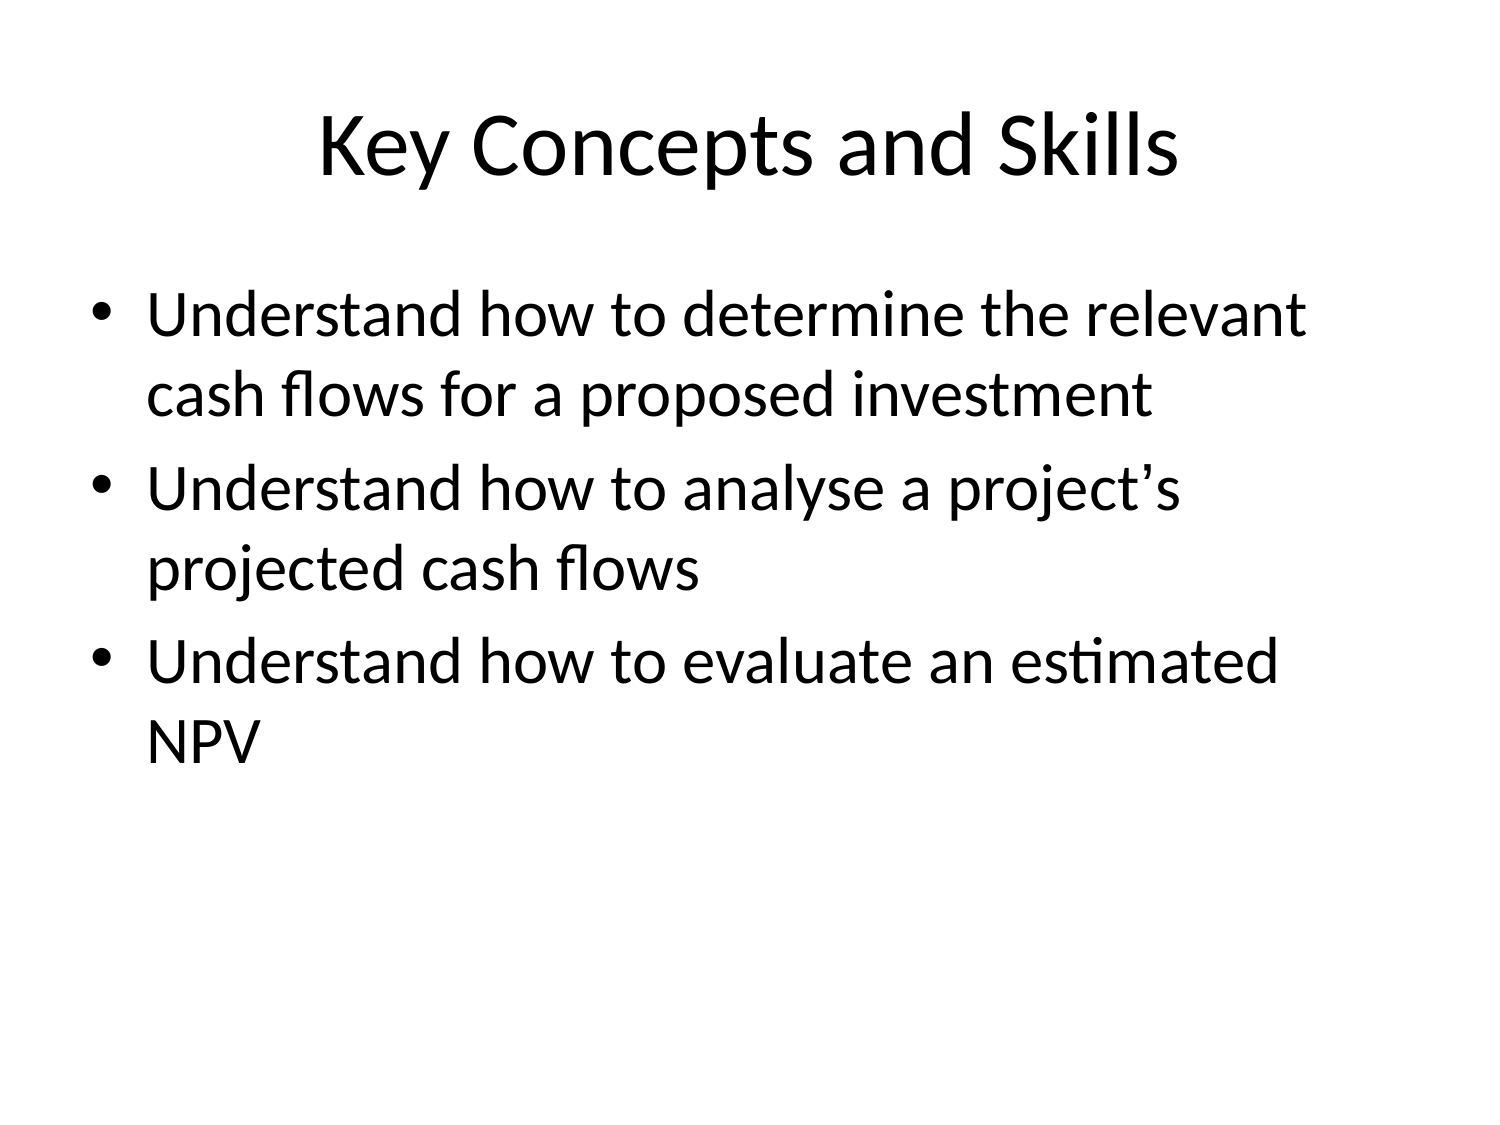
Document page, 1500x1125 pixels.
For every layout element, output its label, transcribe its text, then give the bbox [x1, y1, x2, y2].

title Key Concepts and Skills [75, 45, 1425, 233]
list Understand how to determine the relevant cash flows for a proposed investment Understand how to analyse a project’s projected cash flows Understand how to evaluate an estimated NPV [75, 262, 1425, 1005]
